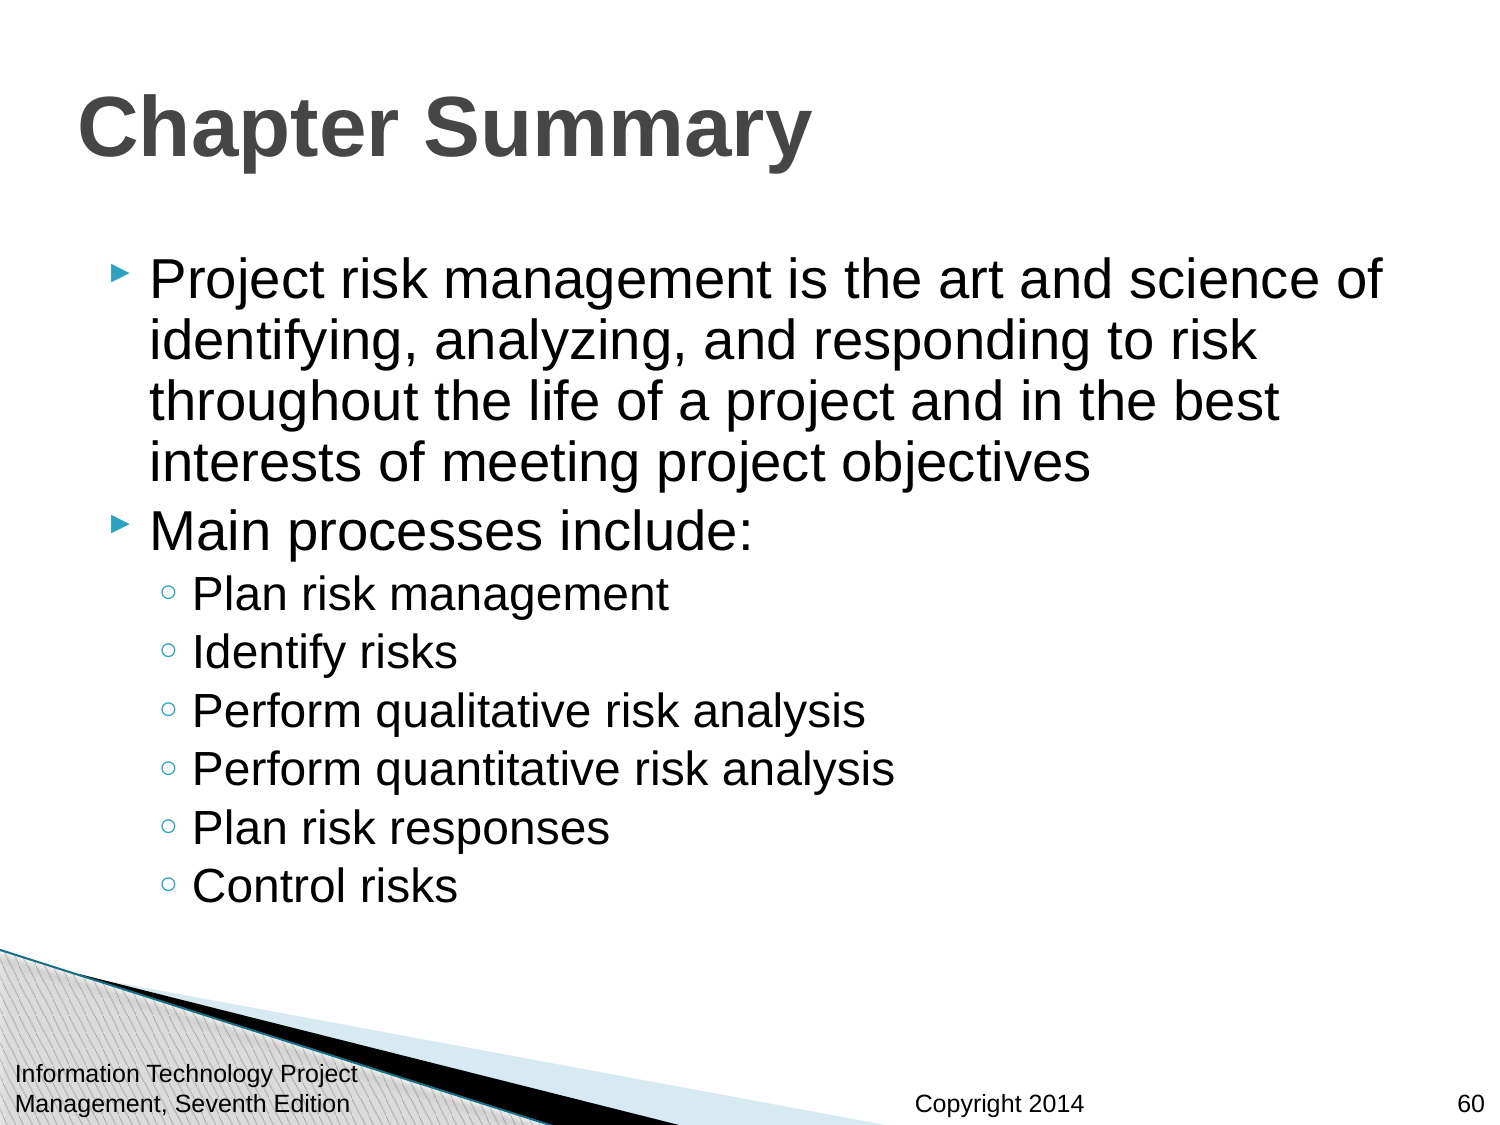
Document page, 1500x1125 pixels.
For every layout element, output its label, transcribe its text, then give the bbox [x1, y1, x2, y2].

footer Information Technology Project Management, Seventh Edition [0, 1065, 425, 1125]
slide_number 60 [1408, 1065, 1500, 1125]
title Chapter Summary [62, 45, 1425, 200]
list Project risk management is the art and science of identifying, analyzing, and responding to risk throughout the life of a project and in the best interests of meeting project objectives Main processes include: Plan risk management Identify risks Perform qualitative risk analysis Perform quantitative risk analysis Plan risk responses Control risks [74, 242, 1426, 986]
